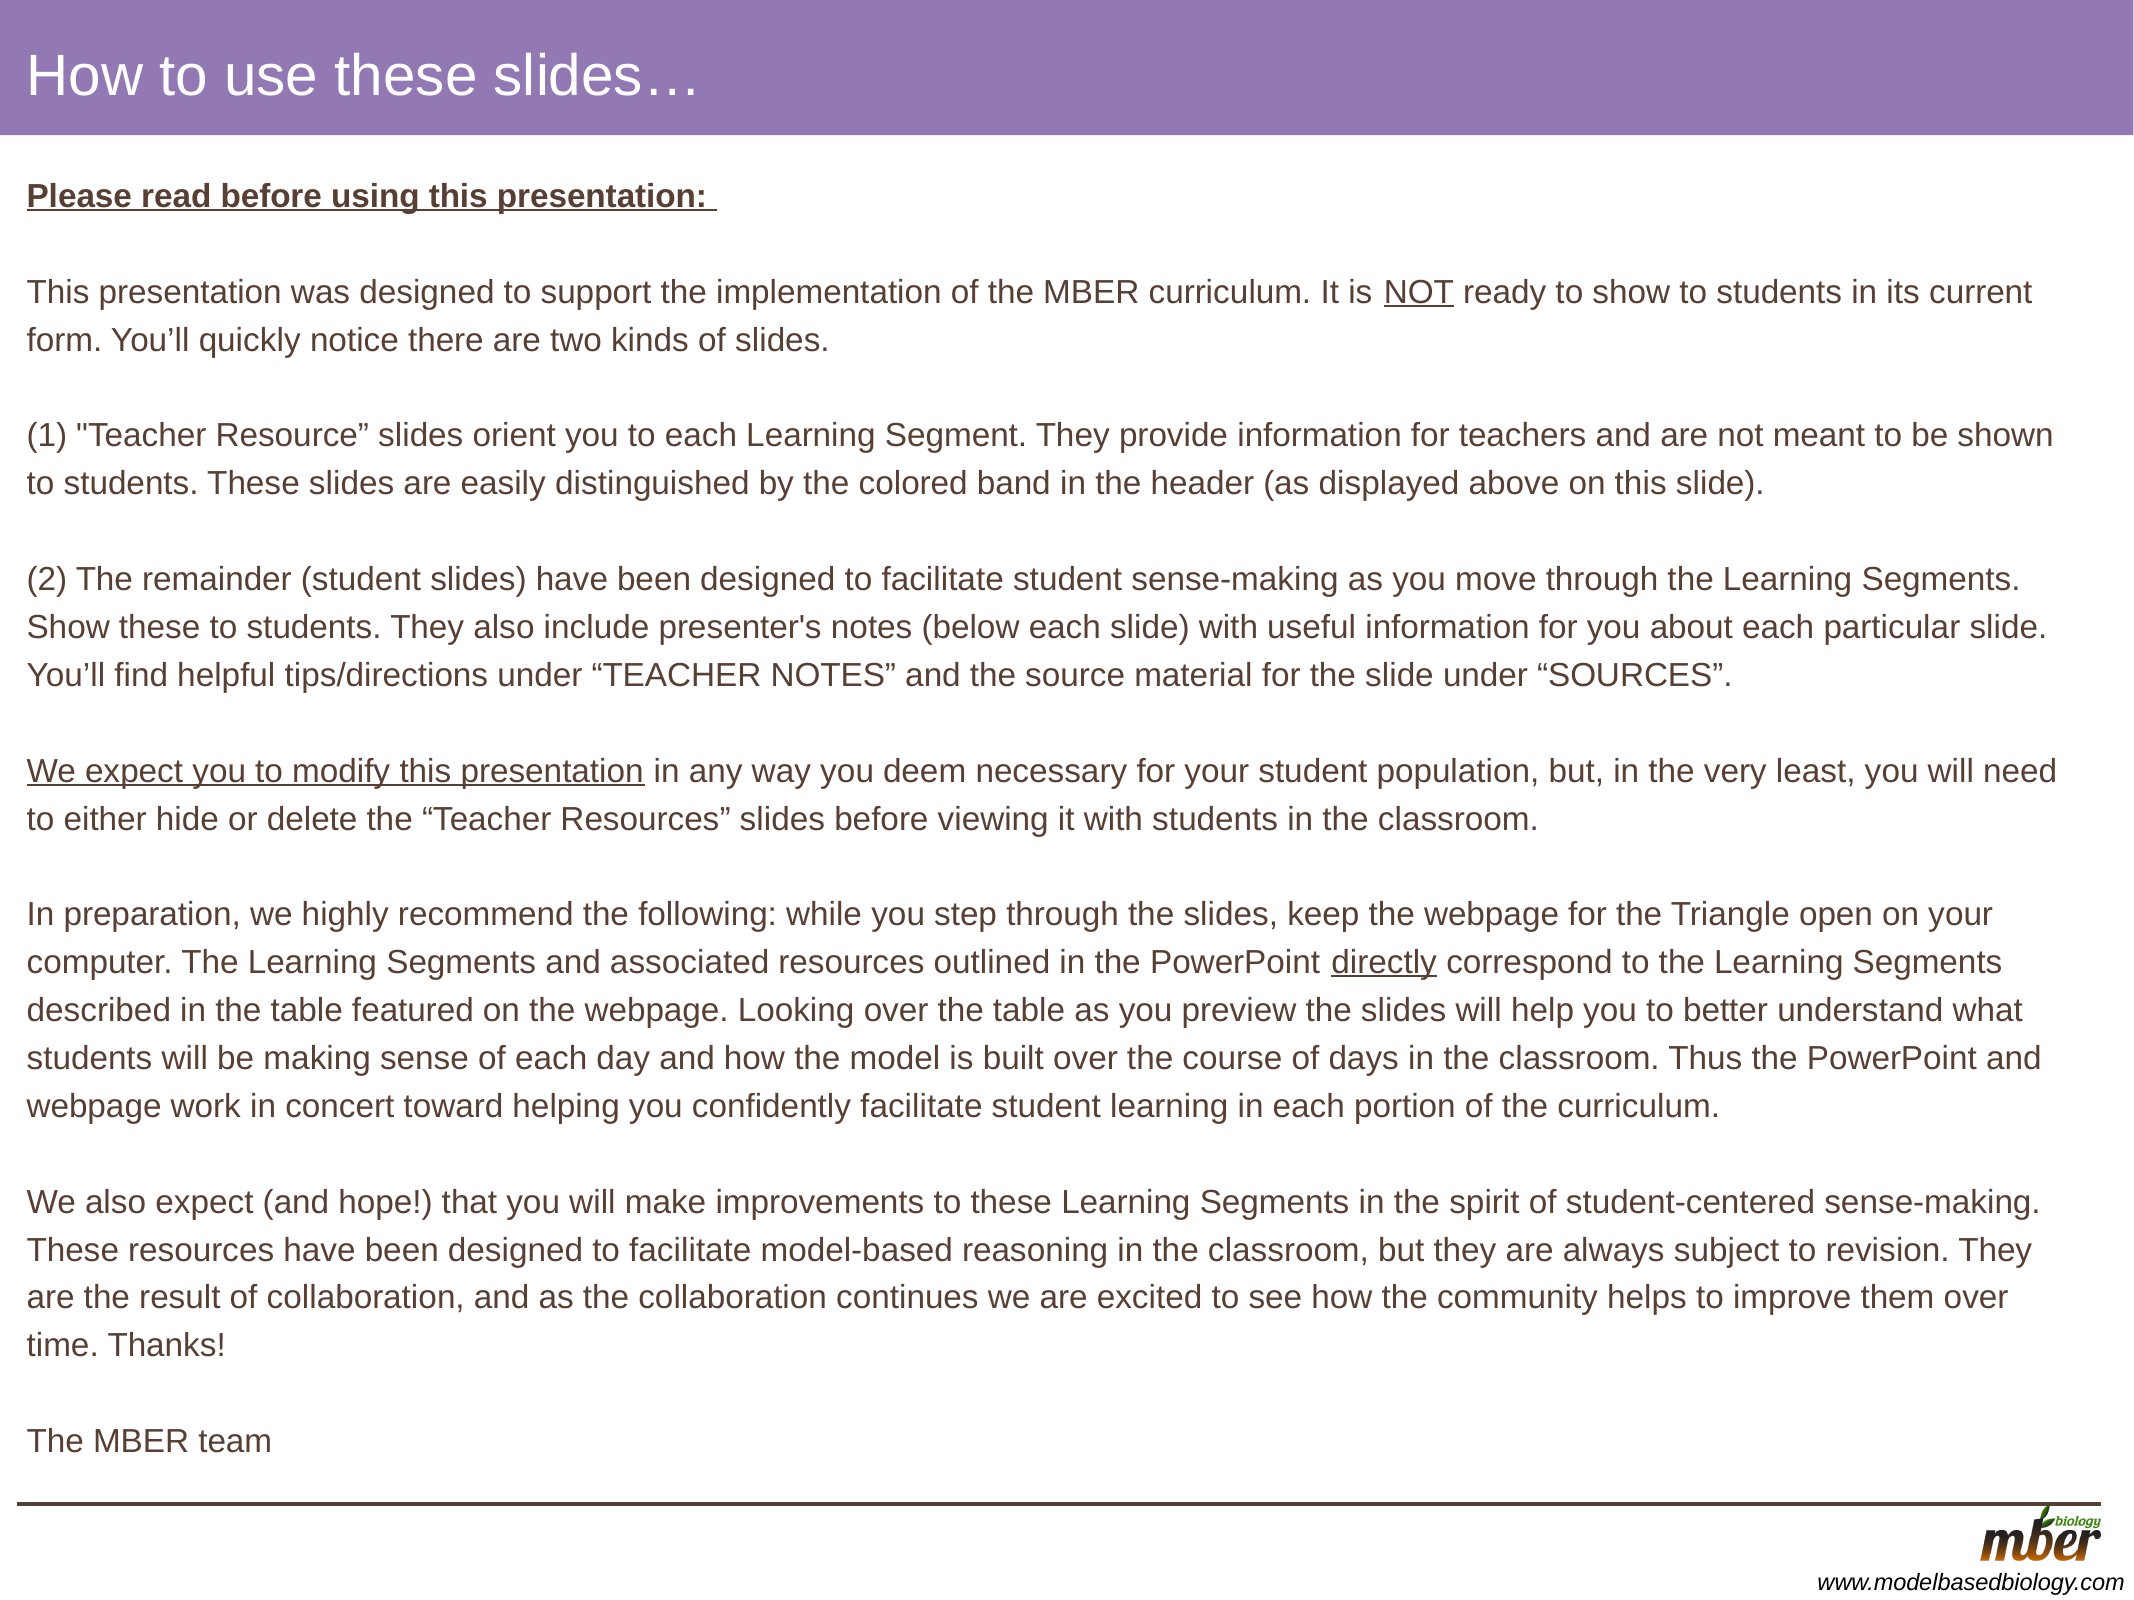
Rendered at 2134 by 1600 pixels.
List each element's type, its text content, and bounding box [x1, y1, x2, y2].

title How to use these slides… [17, 31, 1736, 114]
text_box Please read before using this presentation: This presentation was designed to support the implementation of the MBER curriculum. It is NOT ready to show to students in its current form. You’ll quickly notice there are two kinds of slides. (1) "Teacher Resource” slides orient you to each Learning Segment. They provide information for teachers and are not meant to be shown to students. These slides are easily distinguished by the colored band in the header (as displayed above on this slide). (2) The remainder (student slides) have been designed to facilitate student sense-making as you move through the Learning Segments. Show these to students. They also include presenter's notes (below each slide) with useful information for you about each particular slide. You’ll find helpful tips/directions under “TEACHER NOTES” and the source material for the slide under “SOURCES”. We expect you to modify this presentation in any way you deem necessary for your student population, but, in the very least, you will need to either hide or delete the “Teacher Resources” slides before viewing it with students in the classroom. In preparation, we highly recommend the following: while you step through the slides, keep the webpage for the Triangle open on your computer. The Learning Segments and associated resources outlined in the PowerPoint directly correspond to the Learning Segments described in the table featured on the webpage. Looking over the table as you preview the slides will help you to better understand what students will be making sense of each day and how the model is built over the course of days in the classroom. Thus the PowerPoint and webpage work in concert toward helping you confidently facilitate student learning in each portion of the curriculum. We also expect (and hope!) that you will make improvements to these Learning Segments in the spirit of student-centered sense-making. These resources have been designed to facilitate model-based reasoning in the classroom, but they are always subject to revision. They are the result of collaboration, and as the collaboration continues we are excited to see how the community helps to improve them over time. Thanks! The MBER team [18, 157, 2097, 1558]
picture [1980, 1504, 2101, 1561]
